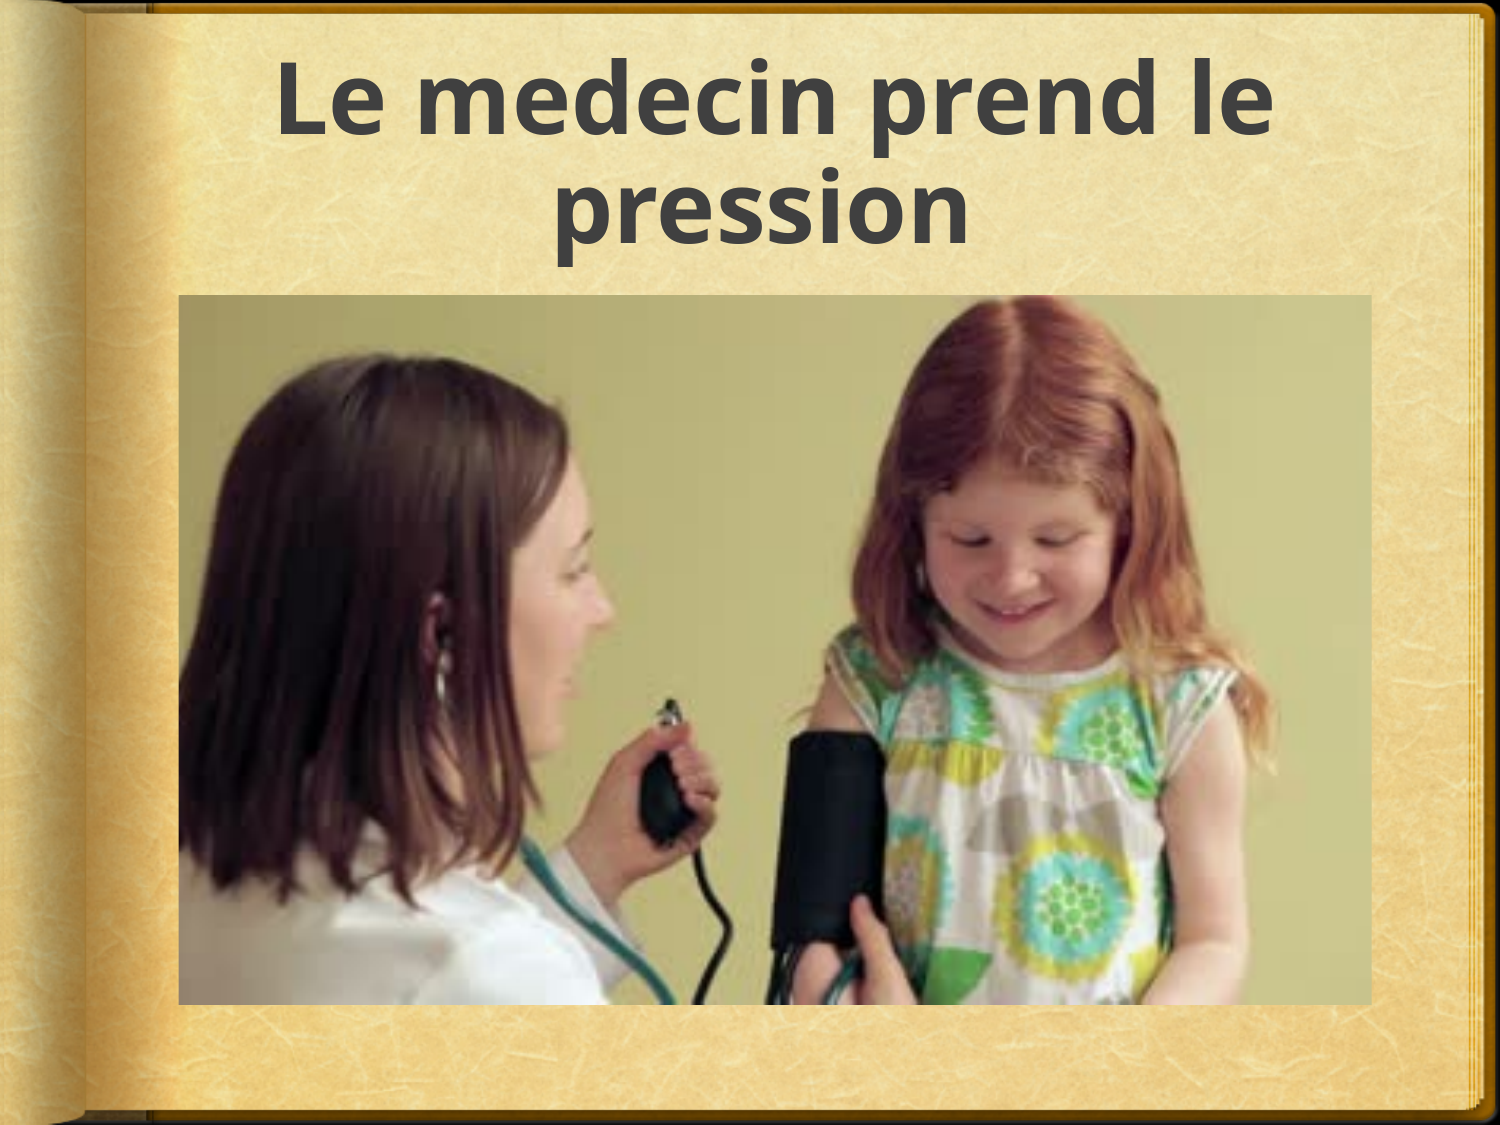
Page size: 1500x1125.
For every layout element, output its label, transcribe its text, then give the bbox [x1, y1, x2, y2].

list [177, 294, 1373, 1006]
picture [0, 0, 1500, 1125]
title Le medecin prend le pression [178, 45, 1372, 265]
